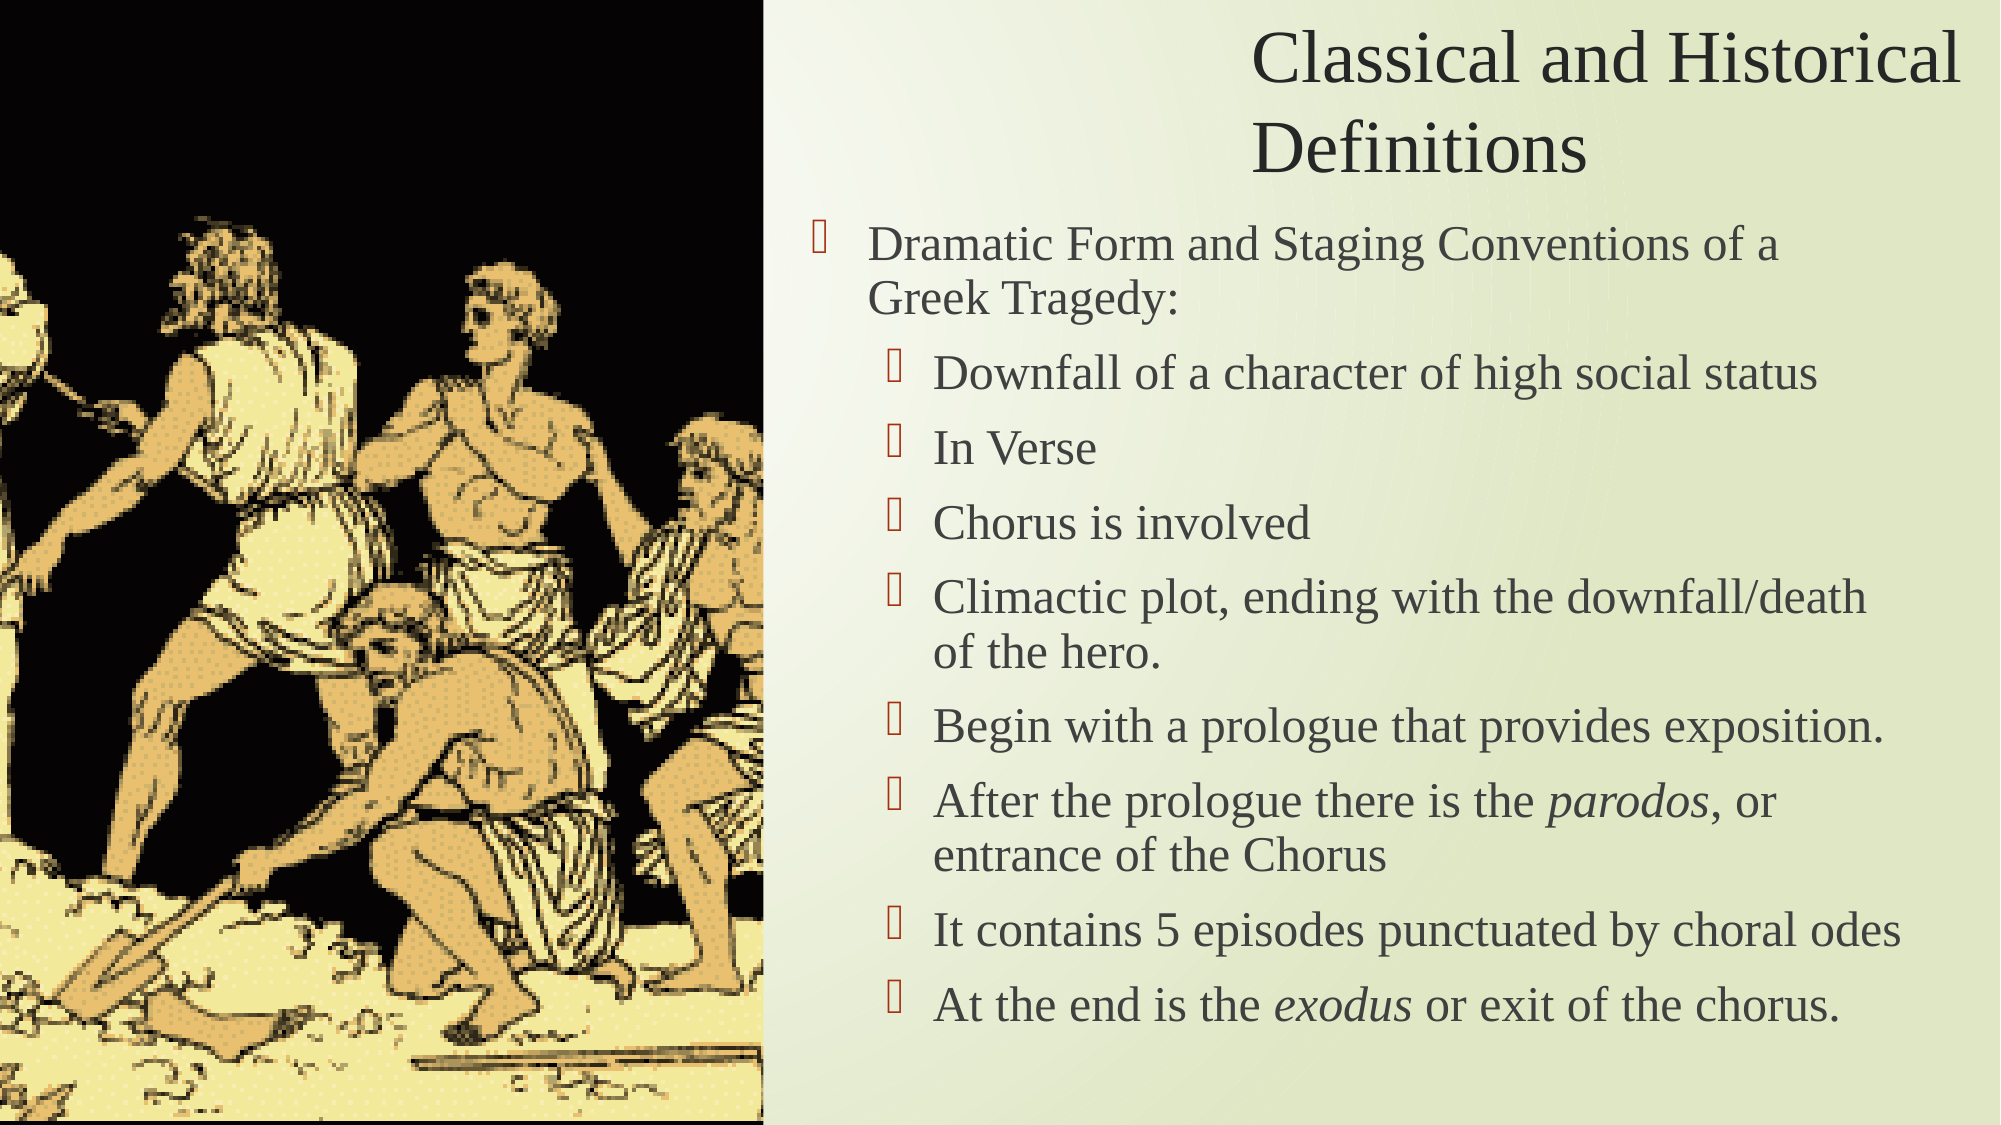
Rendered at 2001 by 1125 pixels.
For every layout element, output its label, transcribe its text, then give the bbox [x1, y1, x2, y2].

picture [0, 0, 764, 1125]
title Classical and Historical Definitions [1236, 0, 2000, 211]
list Dramatic Form and Staging Conventions of a Greek Tragedy: Downfall of a character of high social status In Verse Chorus is involved Climactic plot, ending with the downfall/death of the hero. Begin with a prologue that provides exposition. After the prologue there is the parodos, or entrance of the Chorus It contains 5 episodes punctuated by choral odes At the end is the exodus or exit of the chorus. [796, 210, 1927, 1093]
